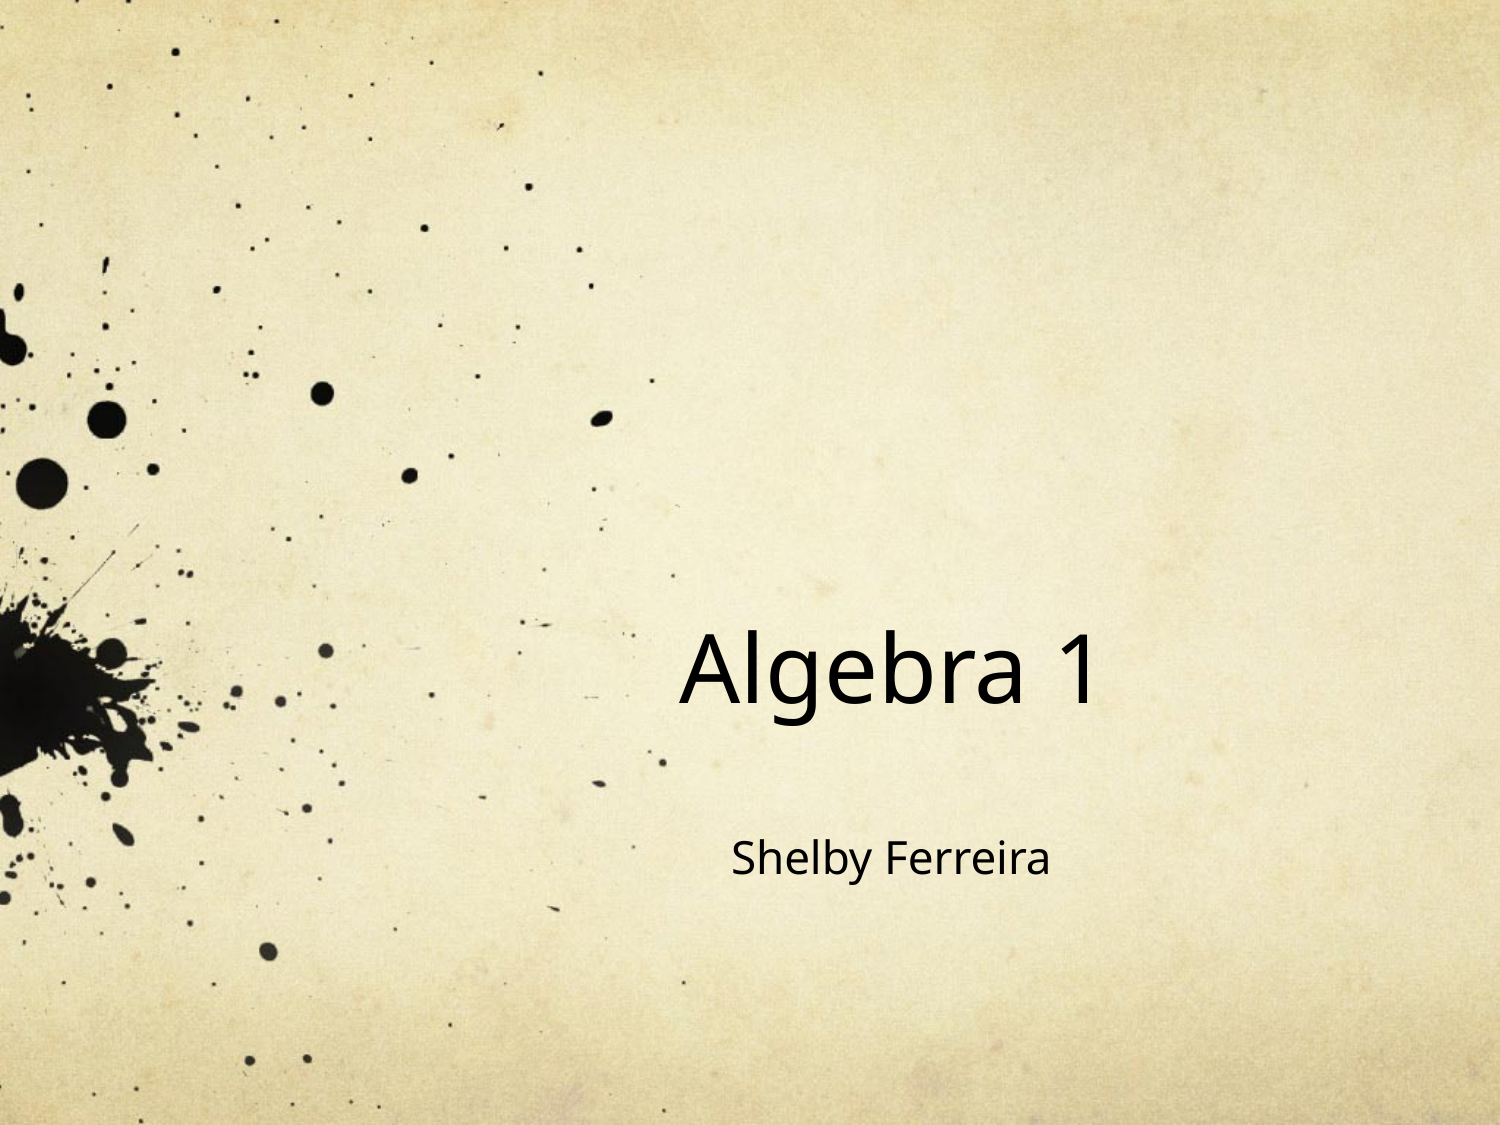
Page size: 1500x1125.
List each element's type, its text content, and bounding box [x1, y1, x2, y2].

picture [0, 0, 1500, 1125]
subtitle Shelby Ferreira [362, 829, 1425, 1023]
title Algebra 1 [362, 512, 1425, 827]
